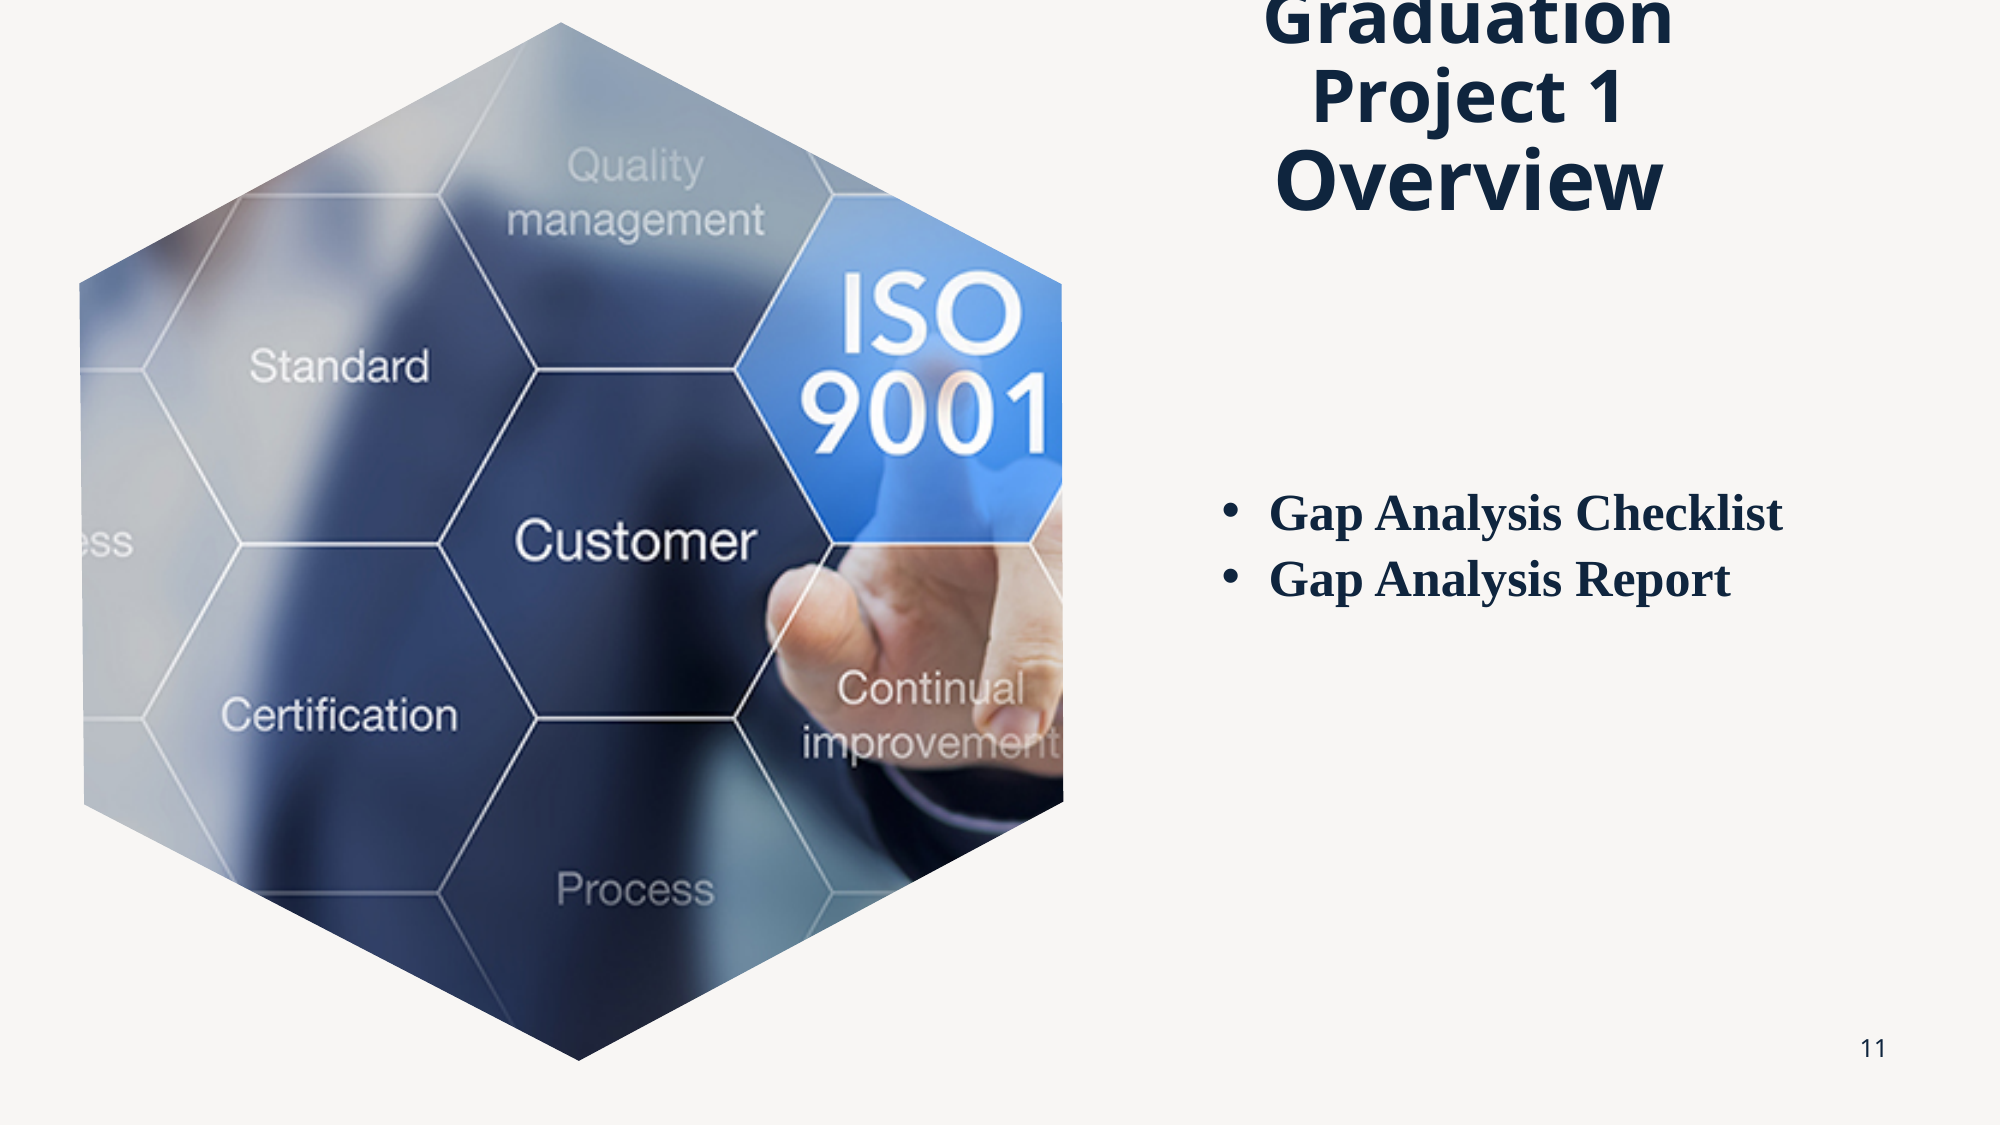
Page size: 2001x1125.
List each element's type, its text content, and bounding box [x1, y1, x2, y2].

picture [79, 22, 1064, 1061]
title Graduation Project 1 Overview [1109, 91, 1830, 236]
slide_number 11 [1836, 1020, 1912, 1080]
text_box Gap Analysis Checklist Gap Analysis Report [1131, 405, 1807, 615]
